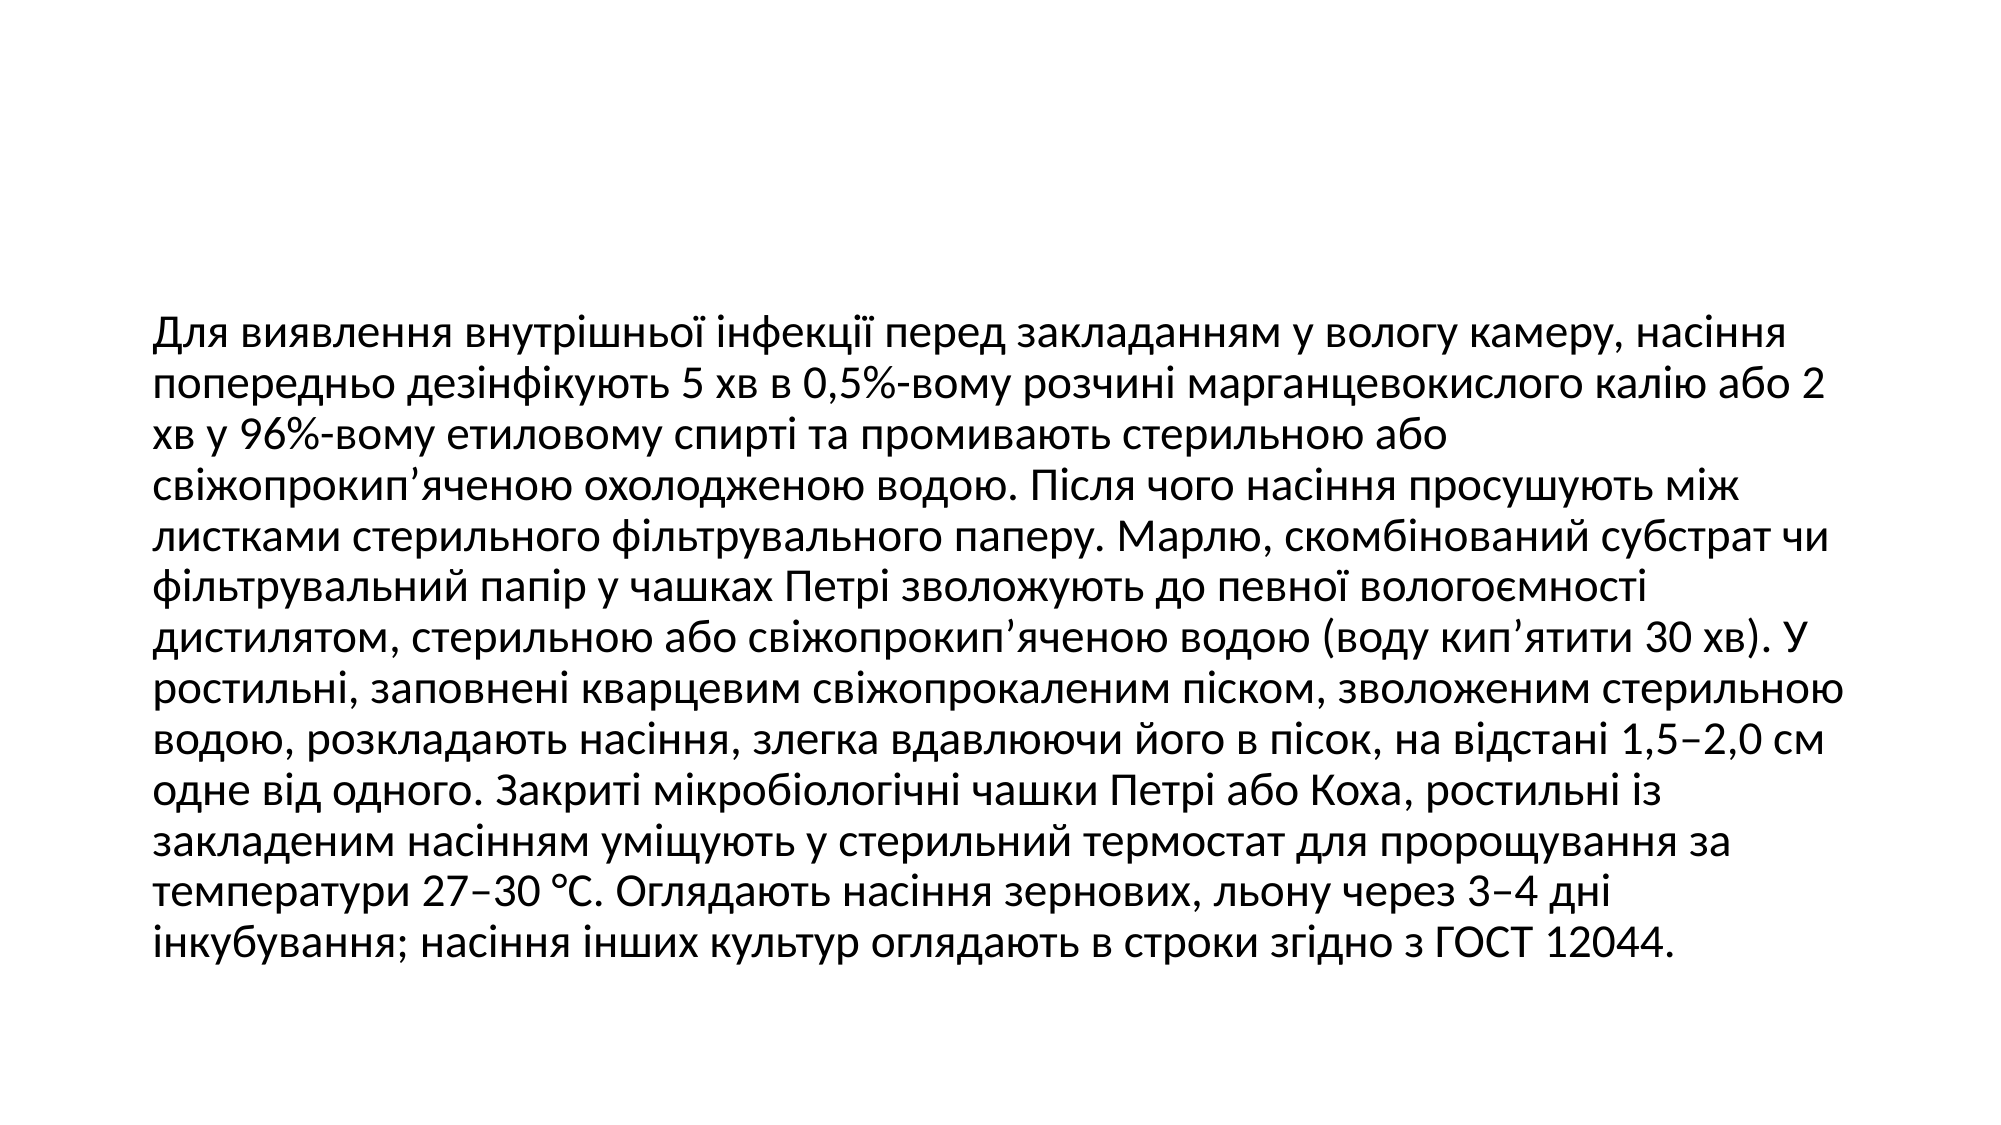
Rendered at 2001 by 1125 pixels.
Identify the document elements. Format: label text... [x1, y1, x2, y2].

list Для виявлення внутрішньої інфекції перед закладанням у вологу камеру, насіння попередньо дезінфікують 5 хв в 0,5%-вому розчині марганцевокислого калію або 2 хв у 96%-вому етиловому спирті та промивають стерильною або свіжопрокип’яченою охолодженою водою. Після чого насіння просушують між листками стерильного фільтрувального паперу. Марлю, скомбінований субстрат чи фільтрувальний папір у чашках Петрі зволожують до певної вологоємності дистилятом, стерильною або свіжопрокип’яченою водою (воду кип’ятити 30 хв). У ростильні, заповнені кварцевим свіжопрокаленим піском, зволоженим стерильною водою, розкладають насіння, злегка вдавлюючи його в пісок, на відстані 1,5–2,0 см одне від одного. Закриті мікробіологічні чашки Петрі або Коха, ростильні із закладеним насінням уміщують у стерильний термостат для пророщування за температури 27–30 °С. Оглядають насіння зернових, льону через 3–4 дні інкубування; насіння інших культур оглядають в строки згідно з ГОСТ 12044. [137, 299, 1863, 1014]
